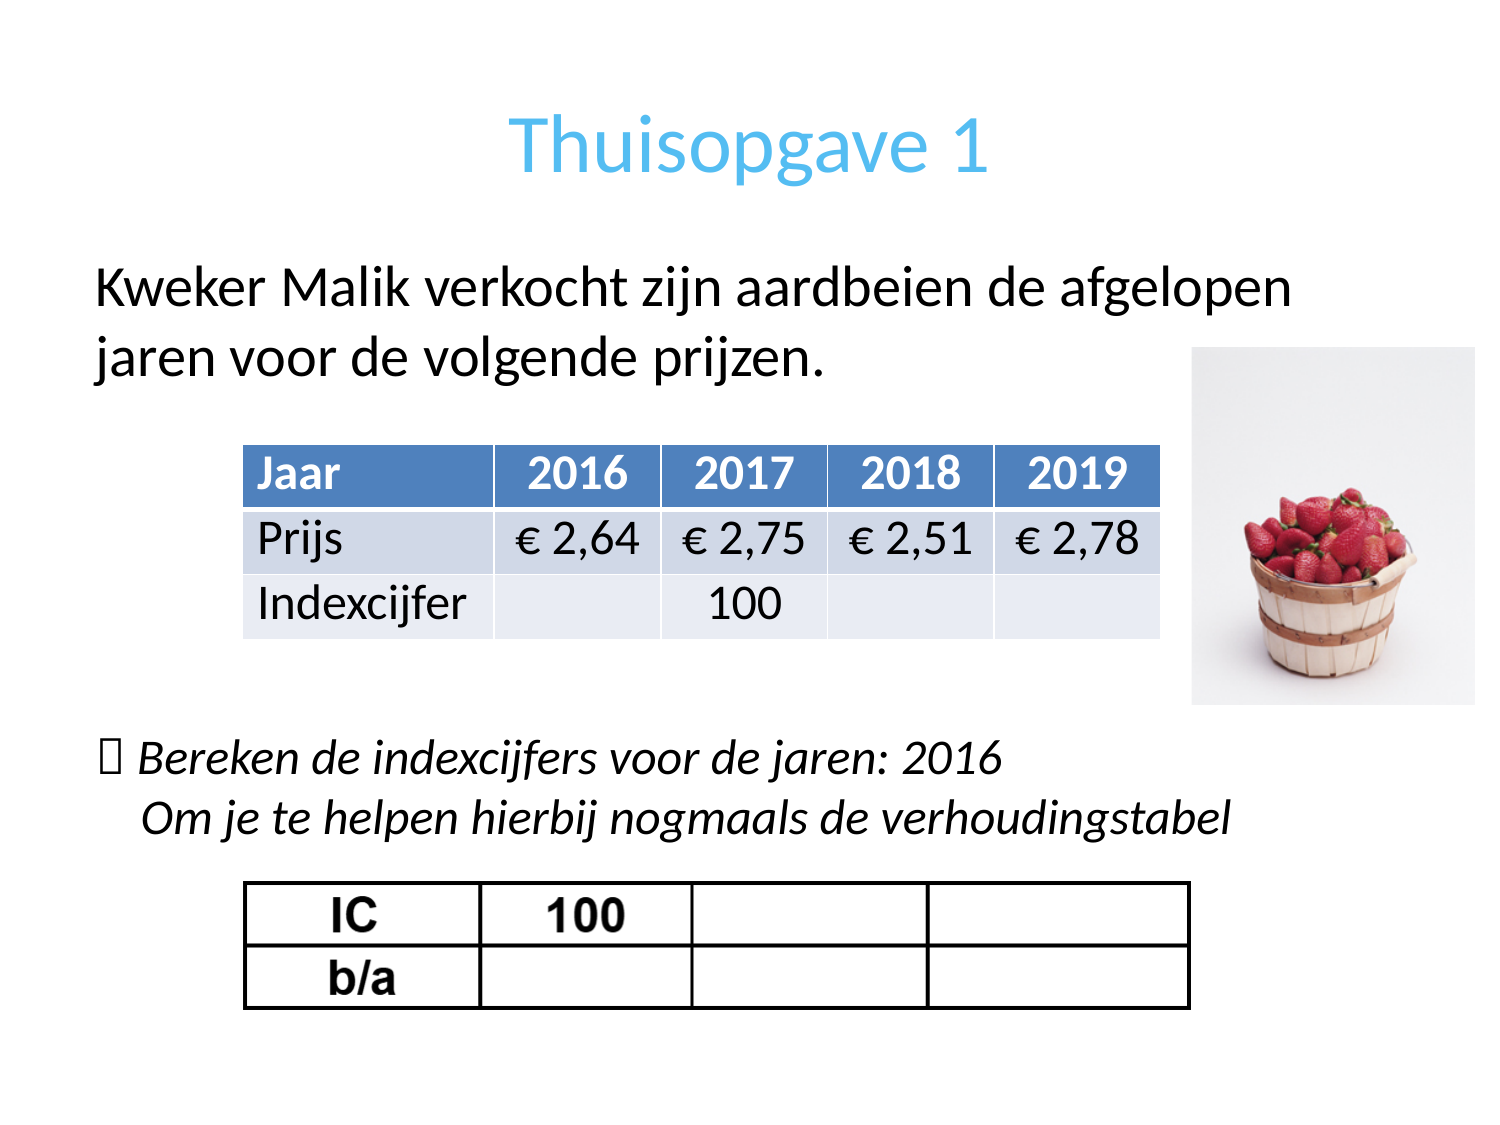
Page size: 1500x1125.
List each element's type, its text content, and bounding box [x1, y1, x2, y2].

picture [1191, 347, 1476, 705]
table_cell Prijs [243, 512, 493, 574]
table_cell [828, 575, 993, 639]
table_cell Indexcijfer [243, 575, 493, 639]
table_header 2019 [995, 445, 1160, 507]
table_cell € 2,78 [995, 512, 1160, 574]
list Kweker Malik verkocht zijn aardbeien de afgelopen jaren voor de volgende prijzen.  Bereken de indexcijfers voor de jaren: 2016 Om je te helpen hierbij nogmaals de verhoudingstabel [80, 240, 1431, 1049]
table_cell [495, 575, 660, 639]
table_cell € 2,75 [662, 512, 827, 574]
title Thuisopgave 1 [75, 45, 1425, 233]
table_header 2018 [828, 445, 993, 507]
table_header Jaar [243, 445, 493, 507]
table_header 2016 [495, 445, 660, 507]
table_cell € 2,64 [495, 512, 660, 574]
table_cell [995, 575, 1160, 639]
table_cell € 2,51 [828, 512, 993, 574]
picture [201, 880, 1202, 1012]
table_header 2017 [662, 445, 827, 507]
table_cell 100 [662, 575, 827, 639]
